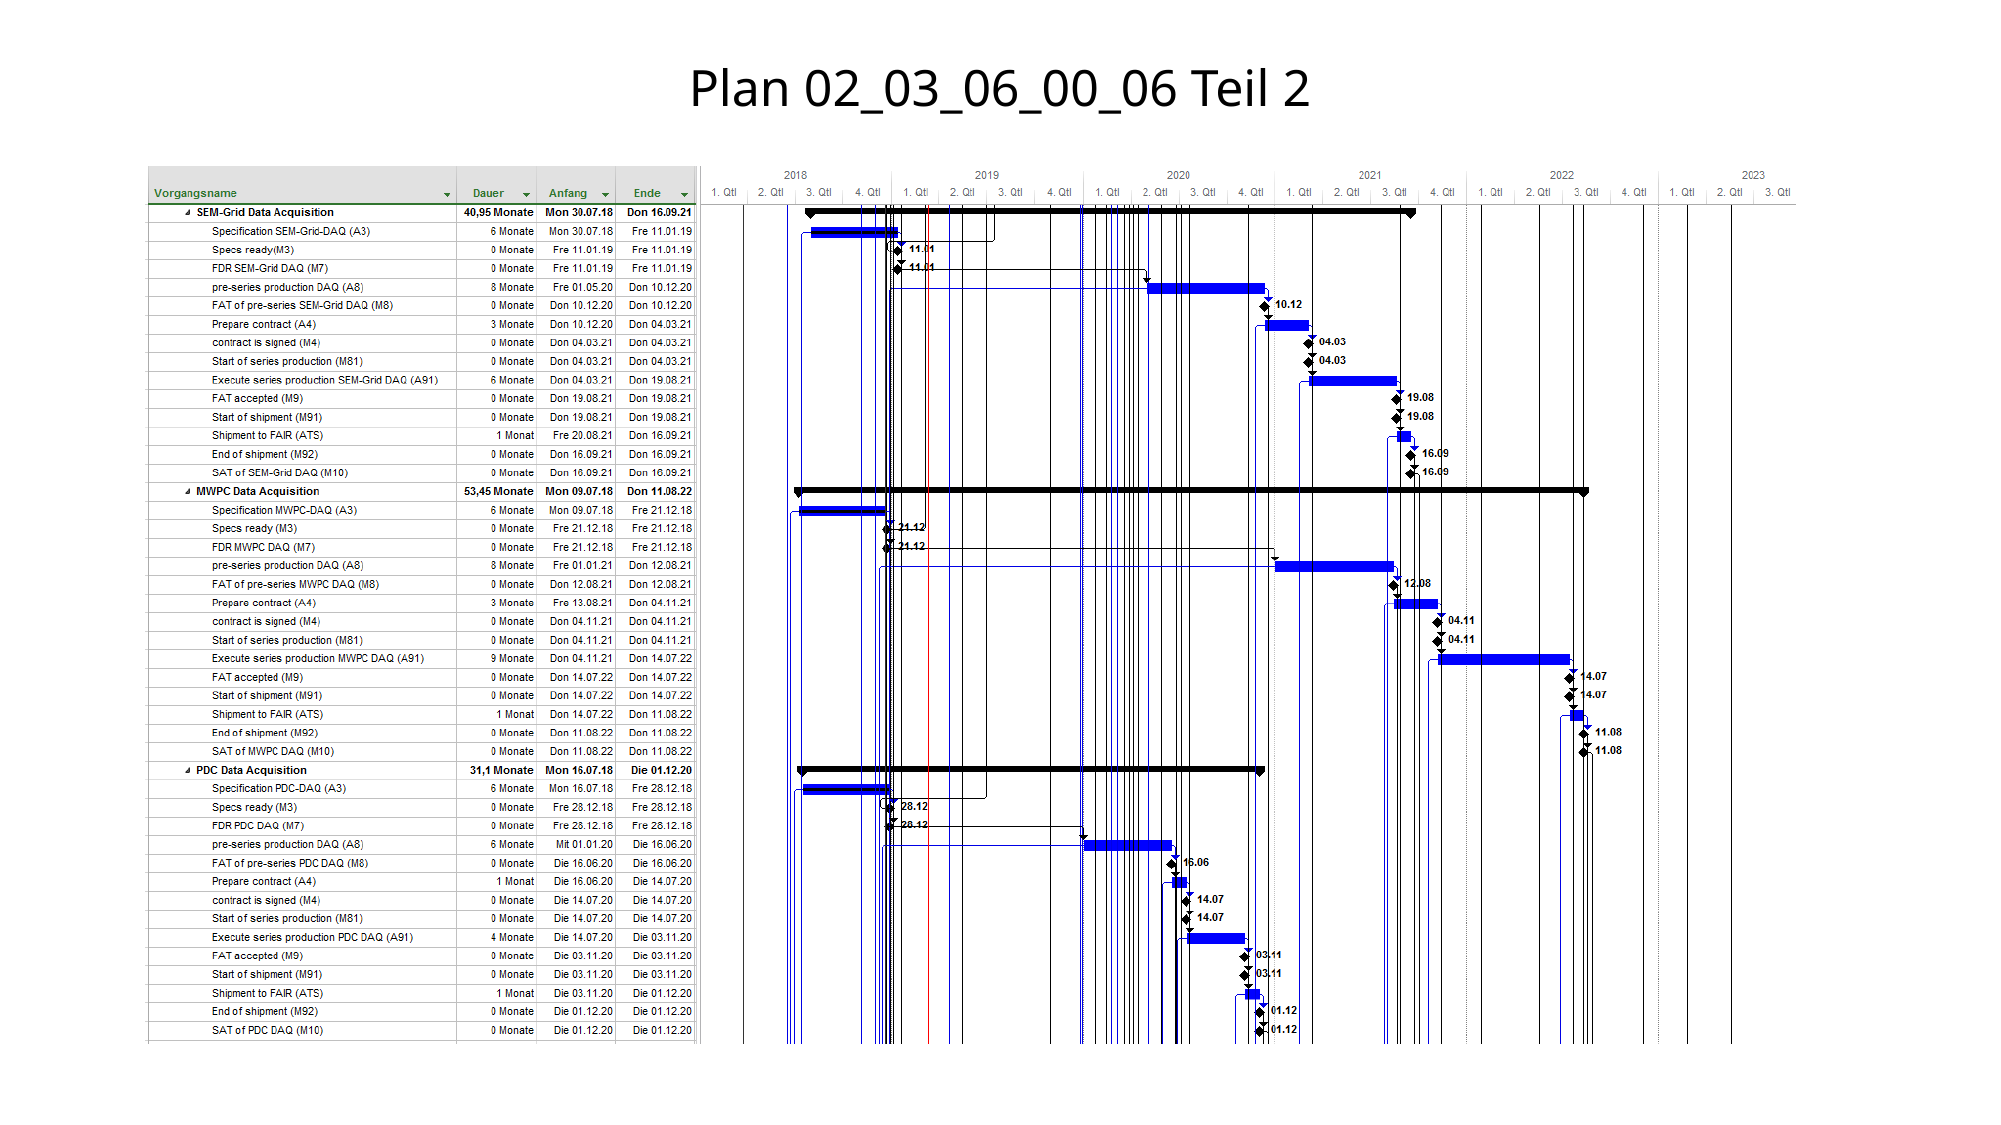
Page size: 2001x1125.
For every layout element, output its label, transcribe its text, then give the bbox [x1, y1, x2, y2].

title Plan 02_03_06_00_06 Teil 2 [137, 59, 1863, 230]
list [145, 164, 1796, 1044]
